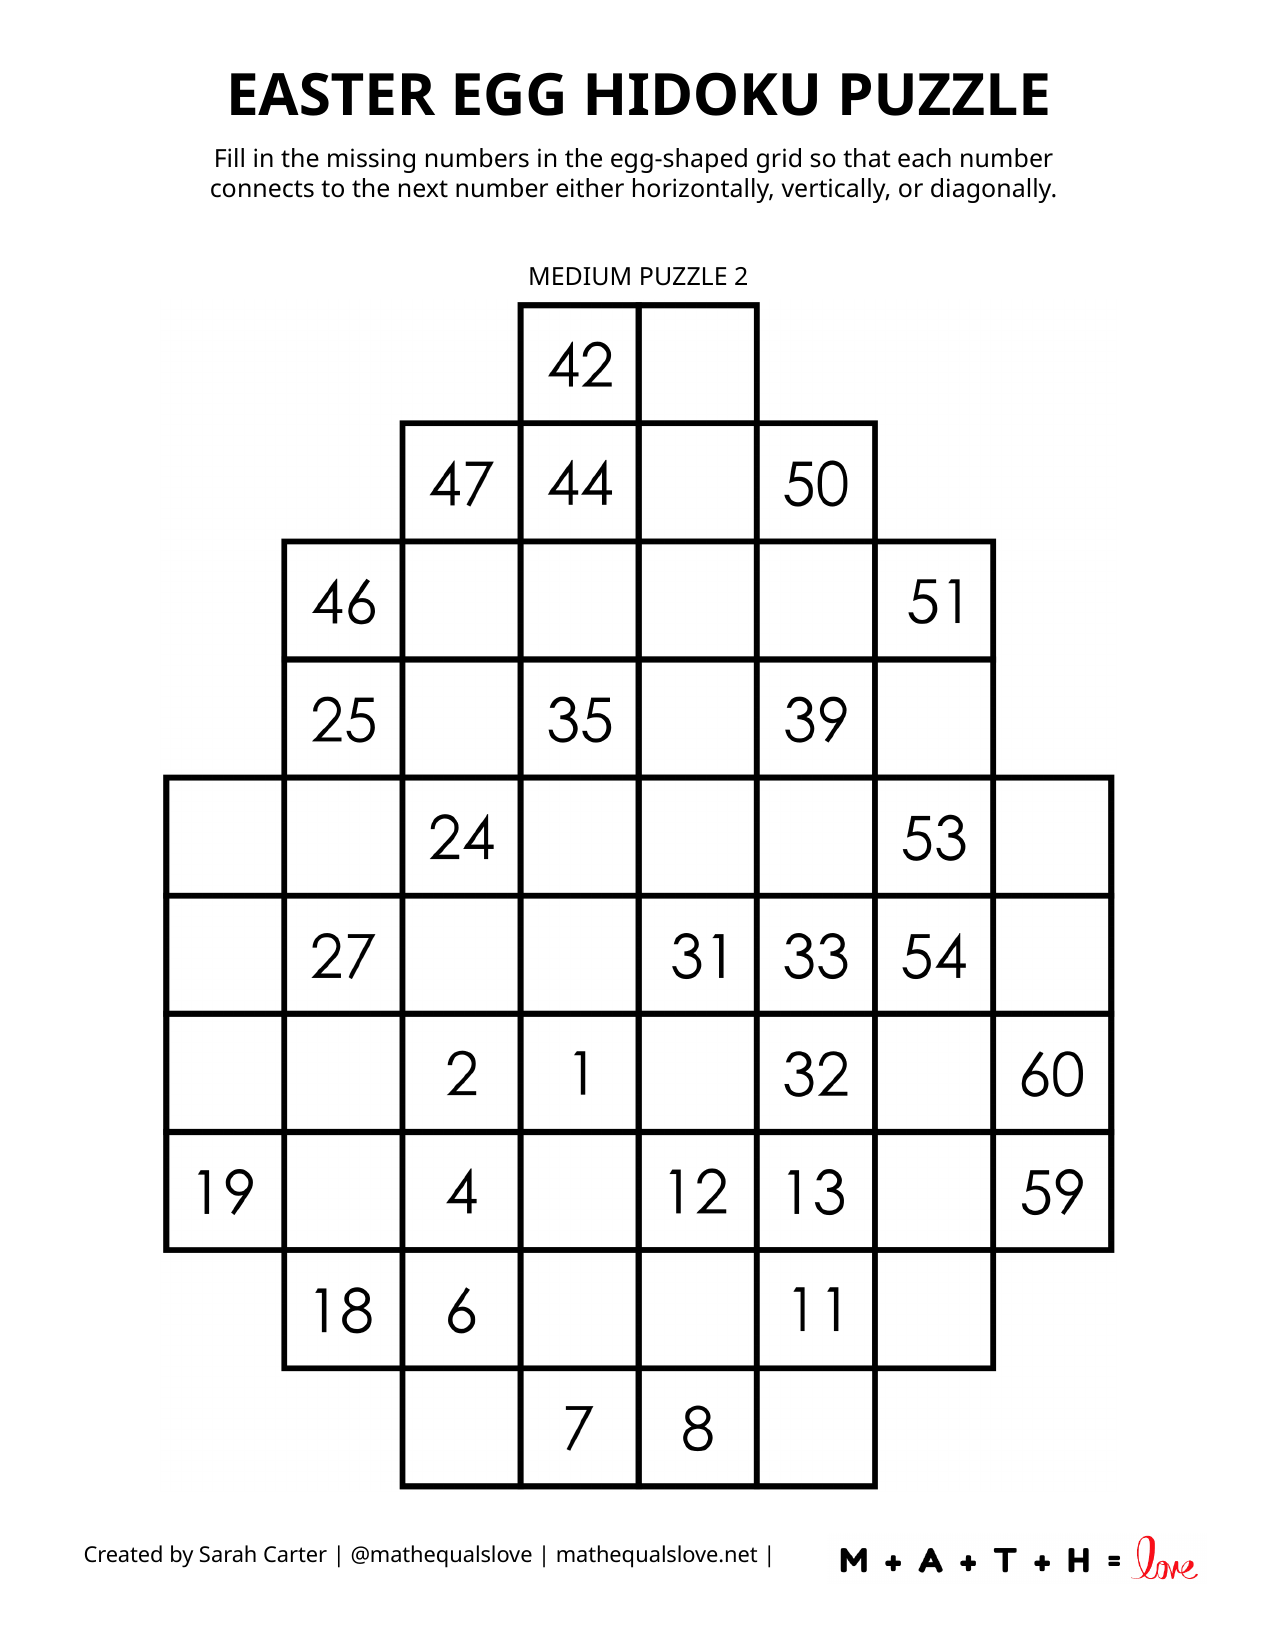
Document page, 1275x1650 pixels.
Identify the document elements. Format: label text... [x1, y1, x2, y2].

text_box MEDIUM PUZZLE 2 [160, 260, 1117, 299]
picture [826, 1532, 1207, 1584]
picture [159, 299, 1117, 1493]
text_box EASTER EGG HIDOKU PUZZLE [66, 50, 1211, 135]
text_box Fill in the missing numbers in the egg-shaped grid so that each number connects to the next number either horizontally, vertically, or diagonally. [0, 135, 1275, 210]
text_box Created by Sarah Carter | @mathequalslove | mathequalslove.net | [68, 1533, 826, 1575]
